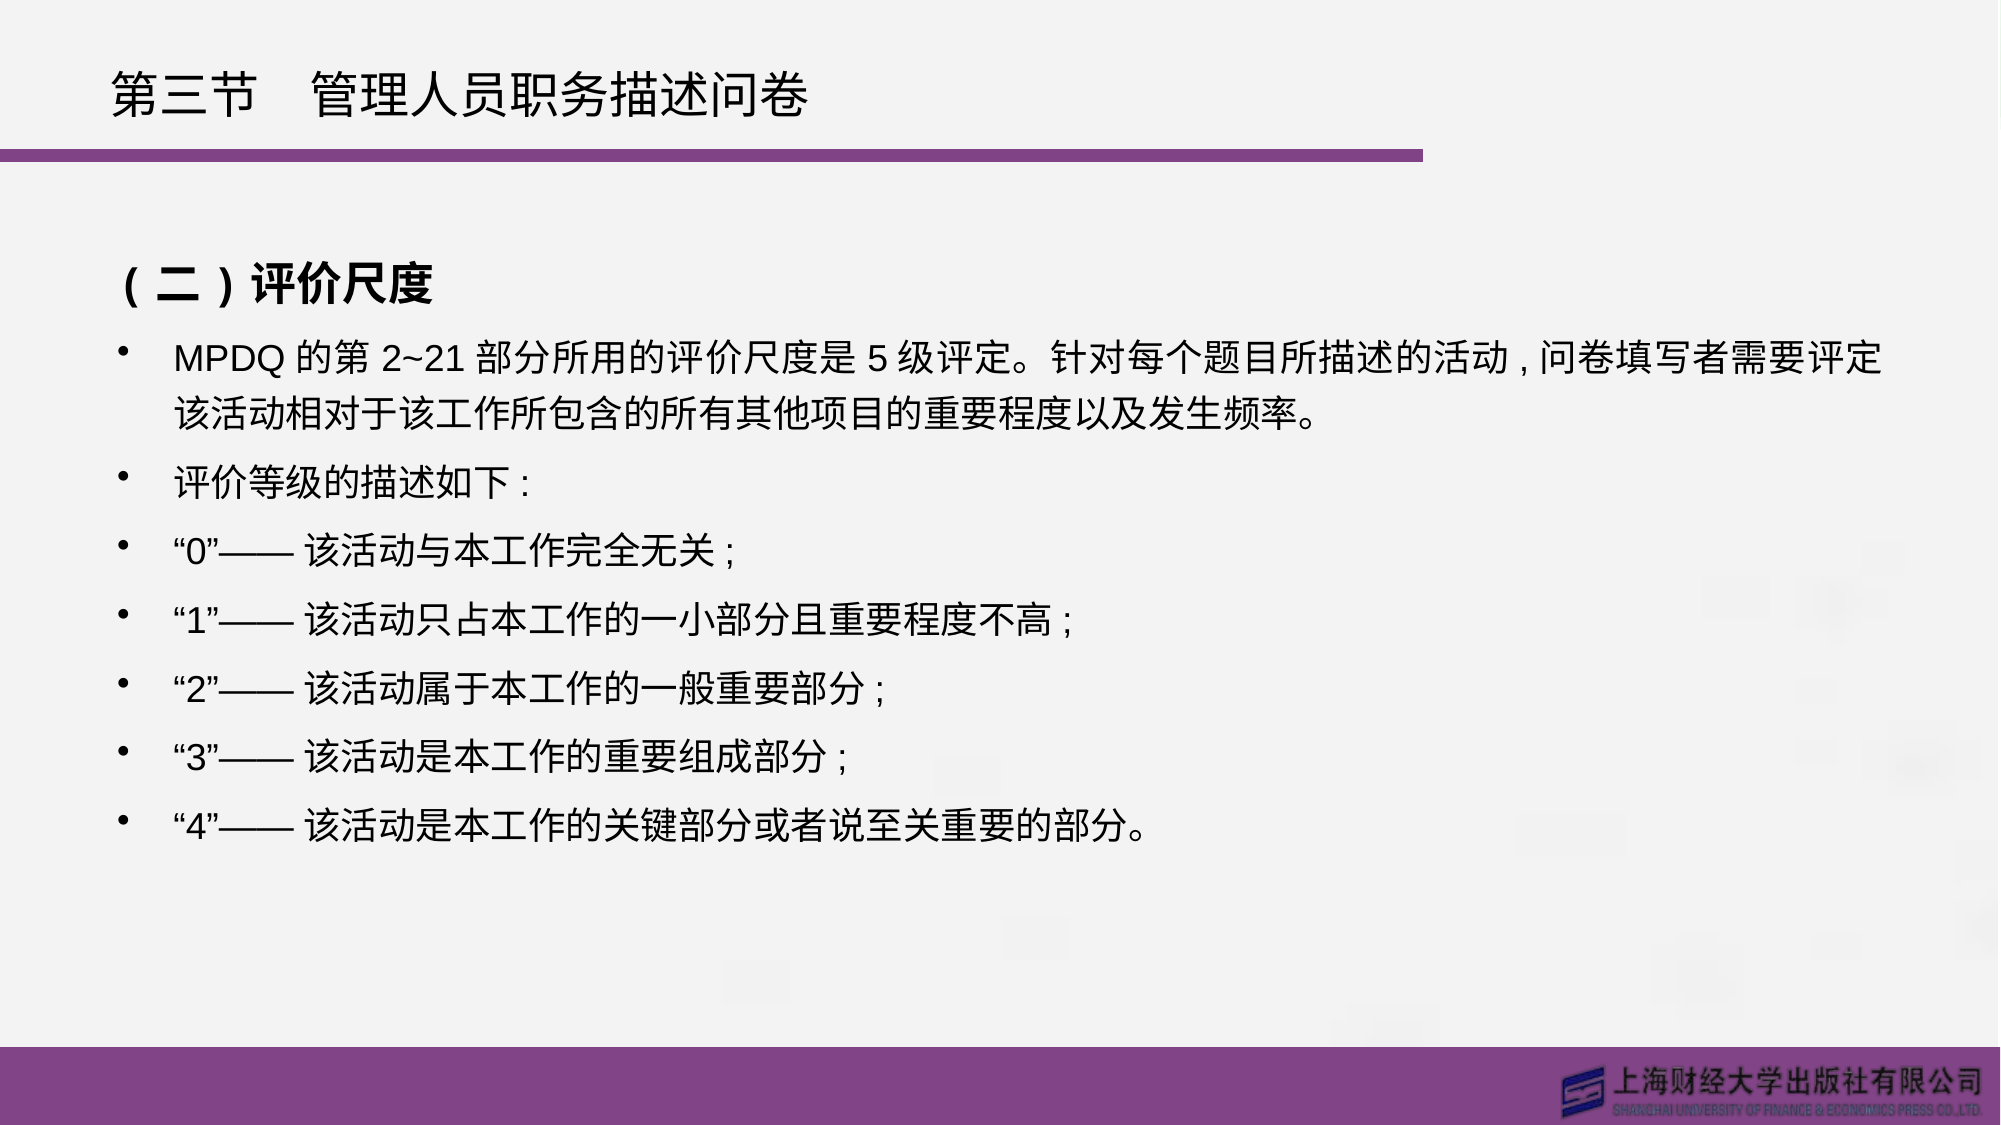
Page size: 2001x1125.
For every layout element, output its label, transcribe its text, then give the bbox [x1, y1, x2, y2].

list (二)评价尺度 MPDQ的第2~21部分所用的评价尺度是5级评定。针对每个题目所描述的活动,问卷填写者需要评定该活动相对于该工作所包含的所有其他项目的重要程度以及发生频率。 评价等级的描述如下: “0”——该活动与本工作完全无关; “1”——该活动只占本工作的一小部分且重要程度不高; “2”——该活动属于本工作的一般重要部分; “3”——该活动是本工作的重要组成部分; “4”——该活动是本工作的关键部分或者说至关重要的部分。 [102, 233, 1898, 1032]
picture [0, 0, 2001, 1125]
title 第三节 管理人员职务描述问卷 [94, 42, 1451, 146]
